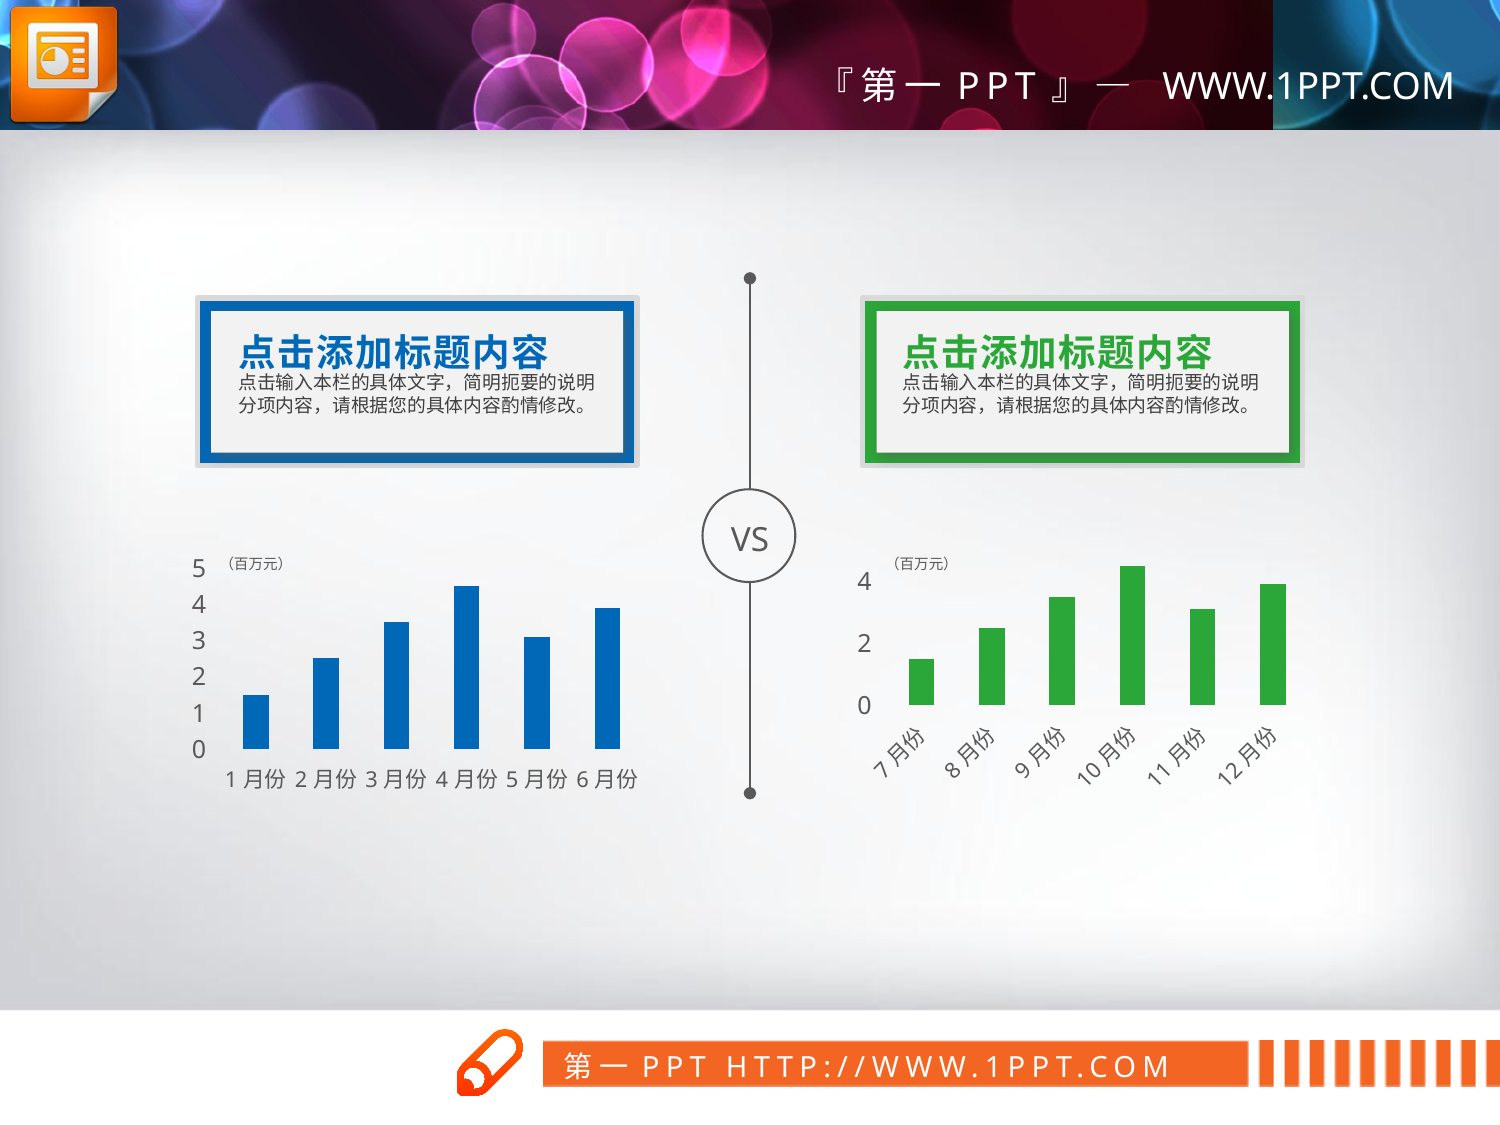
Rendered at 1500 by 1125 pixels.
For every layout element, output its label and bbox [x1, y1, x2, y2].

chart [182, 545, 653, 799]
picture [0, 0, 1500, 1012]
text_box [862, 297, 1303, 466]
text_box [702, 278, 796, 794]
chart [847, 545, 1318, 799]
picture [543, 1040, 1500, 1087]
text_box [887, 321, 1278, 425]
text_box [196, 297, 638, 466]
text_box [223, 321, 614, 425]
